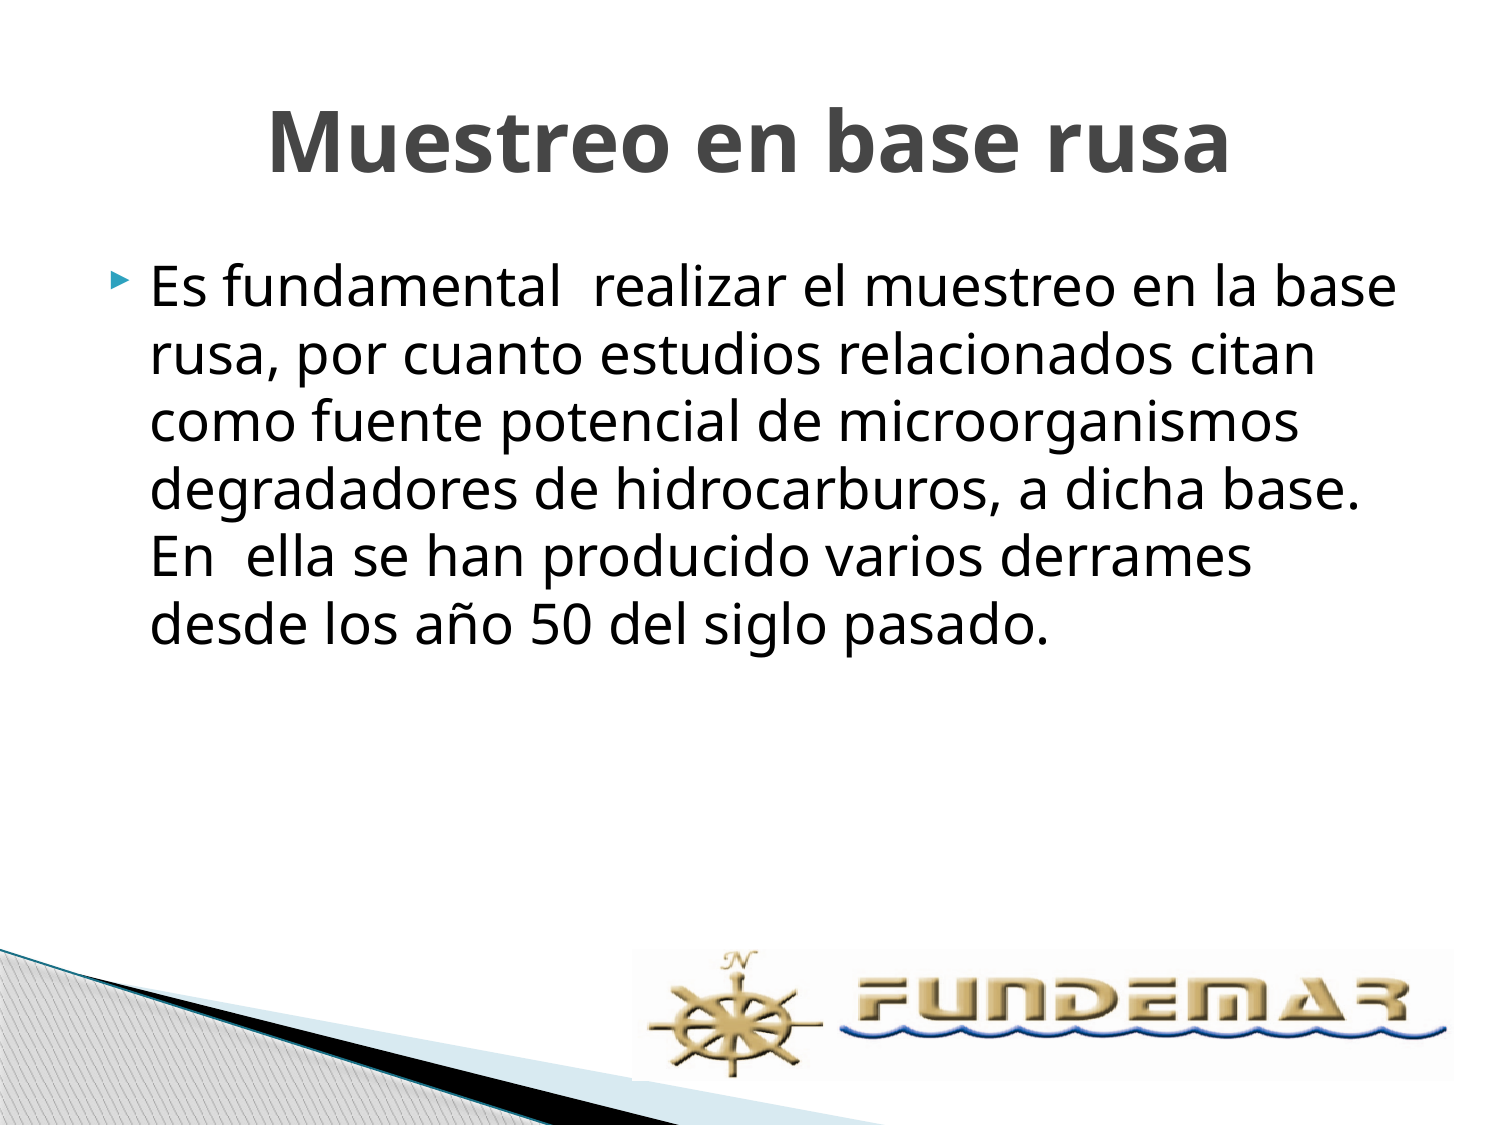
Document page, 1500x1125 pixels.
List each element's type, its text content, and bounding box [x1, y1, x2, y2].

list Es fundamental realizar el muestreo en la base rusa, por cuanto estudios relacionados citan como fuente potencial de microorganismos degradadores de hidrocarburos, a dicha base. En ella se han producido varios derrames desde los año 50 del siglo pasado. [75, 243, 1425, 986]
picture [632, 948, 1454, 1081]
title Muestreo en base rusa [75, 45, 1425, 233]
